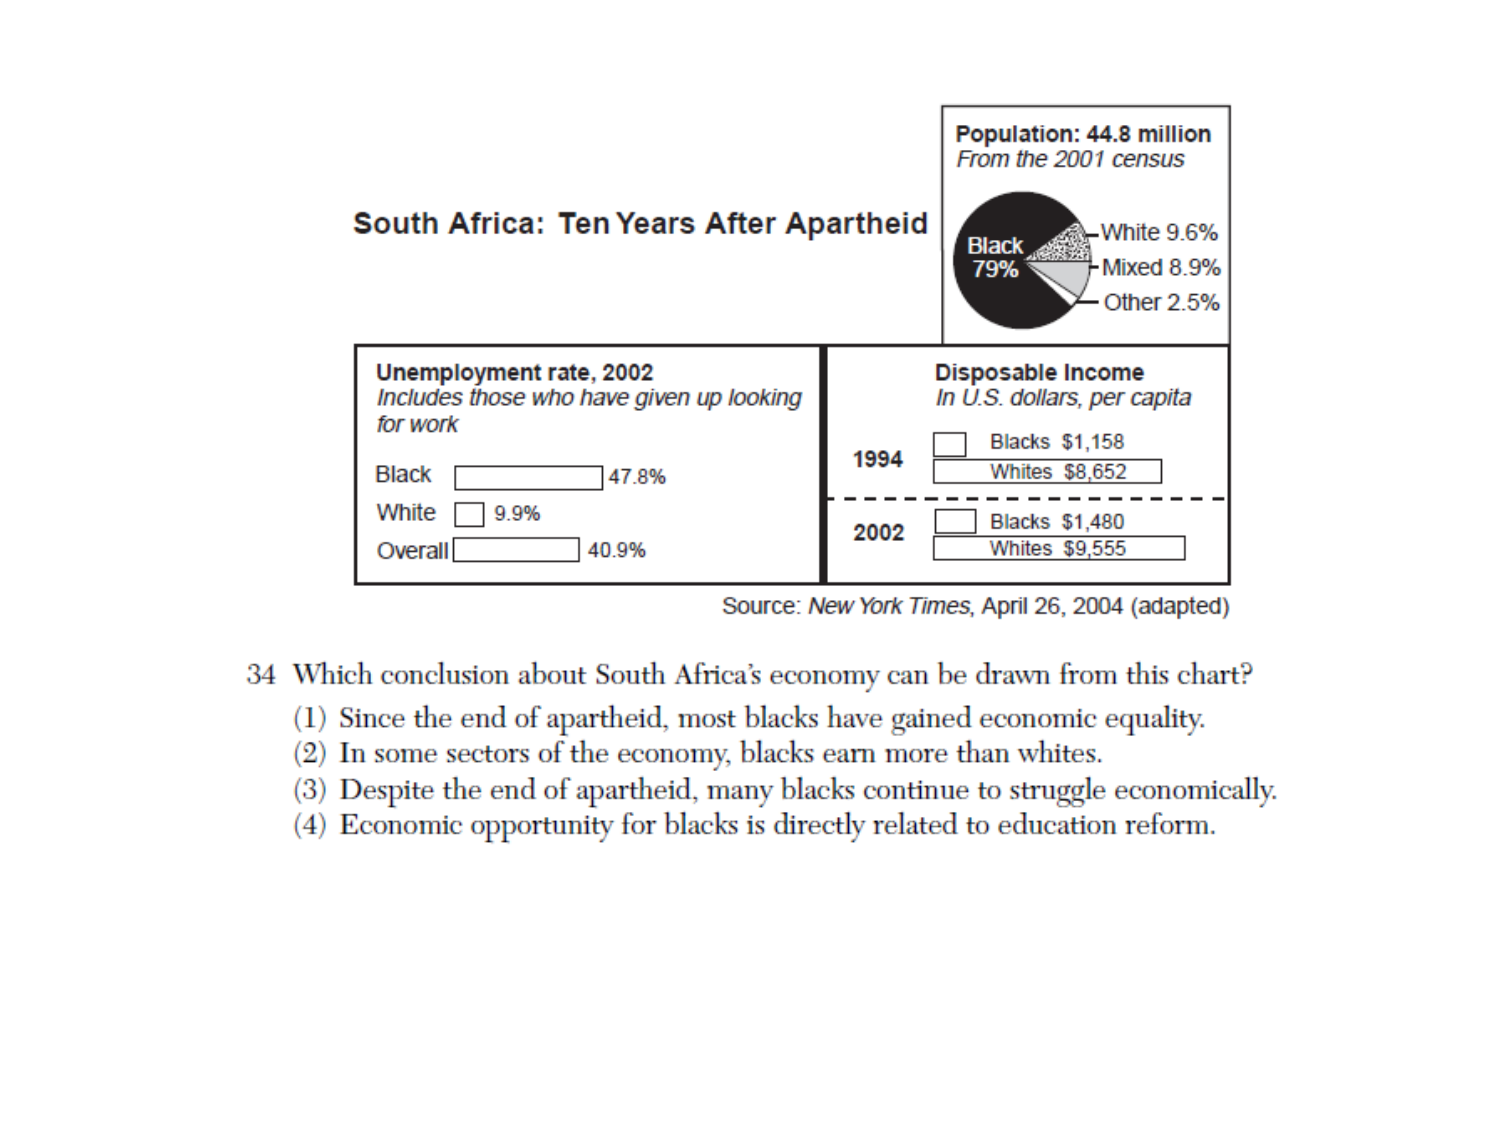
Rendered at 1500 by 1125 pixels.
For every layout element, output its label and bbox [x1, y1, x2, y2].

picture [212, 99, 1324, 860]
